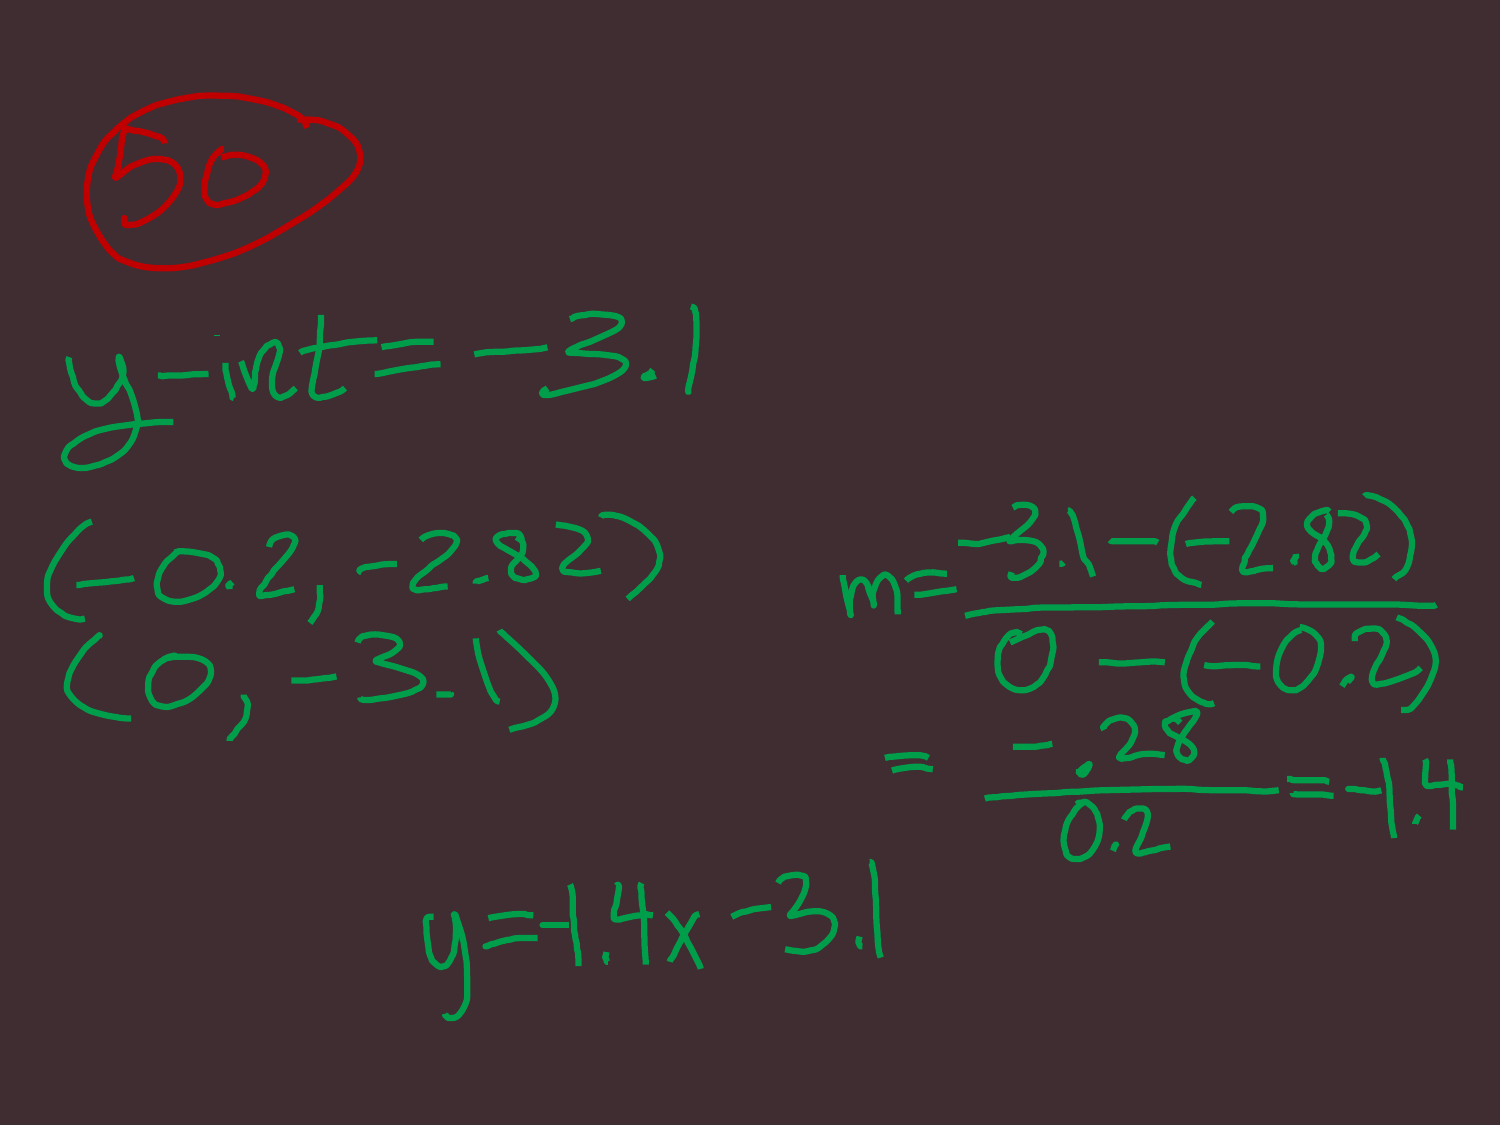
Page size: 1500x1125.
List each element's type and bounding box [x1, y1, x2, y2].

text_box [381, 340, 434, 348]
text_box [683, 936, 702, 970]
text_box [224, 362, 235, 399]
text_box [1230, 505, 1274, 574]
text_box [842, 573, 899, 616]
text_box [669, 913, 700, 962]
text_box [600, 513, 662, 600]
text_box [639, 882, 647, 965]
text_box [731, 906, 772, 918]
text_box [63, 355, 174, 469]
text_box [1337, 512, 1380, 564]
text_box [1102, 716, 1165, 760]
text_box [436, 692, 452, 696]
text_box [1164, 710, 1199, 762]
text_box [1449, 759, 1454, 830]
text_box [1341, 675, 1353, 687]
text_box [291, 675, 337, 682]
text_box [884, 754, 929, 759]
text_box [1169, 497, 1202, 586]
text_box [228, 694, 249, 741]
text_box [777, 873, 836, 953]
text_box [318, 314, 331, 346]
text_box [1062, 801, 1101, 860]
text_box [411, 532, 458, 592]
text_box [1414, 815, 1420, 824]
text_box [310, 348, 346, 399]
text_box [612, 883, 642, 921]
text_box [374, 363, 441, 375]
text_box [258, 533, 297, 597]
text_box [541, 313, 627, 396]
text_box [569, 884, 580, 967]
text_box [157, 373, 209, 377]
text_box [1306, 509, 1333, 570]
text_box [494, 532, 537, 581]
text_box [424, 913, 469, 1019]
text_box [1382, 757, 1395, 839]
text_box [474, 346, 548, 356]
text_box [66, 634, 132, 720]
text_box [475, 638, 500, 703]
text_box [642, 369, 656, 379]
text_box [958, 536, 1011, 545]
text_box [46, 520, 93, 621]
text_box [85, 94, 361, 270]
text_box [1112, 843, 1117, 852]
text_box [687, 305, 698, 393]
text_box [891, 765, 933, 772]
text_box [1123, 807, 1171, 855]
text_box [1363, 494, 1413, 580]
text_box [644, 908, 653, 917]
text_box [1292, 793, 1334, 797]
text_box [1292, 553, 1297, 564]
text_box [147, 654, 212, 708]
text_box [1347, 788, 1382, 793]
text_box [1453, 780, 1463, 789]
text_box [1012, 743, 1053, 748]
text_box [1078, 763, 1091, 776]
text_box [857, 936, 863, 948]
text_box [155, 550, 222, 603]
text_box [555, 523, 601, 575]
text_box [299, 339, 378, 354]
text_box [1424, 758, 1450, 787]
text_box [964, 602, 1437, 617]
text_box [1109, 539, 1159, 544]
text_box [1185, 540, 1230, 545]
text_box [358, 563, 397, 573]
text_box [474, 577, 489, 584]
text_box [1287, 778, 1330, 783]
text_box [484, 937, 538, 948]
text_box [984, 788, 1279, 800]
text_box [1204, 664, 1261, 668]
text_box [309, 585, 322, 624]
text_box [240, 341, 297, 399]
text_box [498, 629, 557, 731]
text_box [1008, 504, 1045, 579]
text_box [227, 581, 233, 590]
text_box [76, 577, 135, 586]
text_box [1067, 509, 1094, 577]
text_box [604, 951, 608, 963]
text_box [1396, 616, 1437, 711]
text_box [666, 912, 684, 937]
text_box [356, 633, 425, 701]
text_box [1353, 627, 1399, 686]
text_box [1182, 621, 1215, 705]
text_box [1275, 626, 1322, 692]
text_box [914, 588, 957, 596]
text_box [1098, 660, 1165, 665]
text_box [869, 861, 882, 958]
text_box [905, 571, 947, 582]
text_box [996, 628, 1055, 692]
text_box [488, 913, 534, 919]
